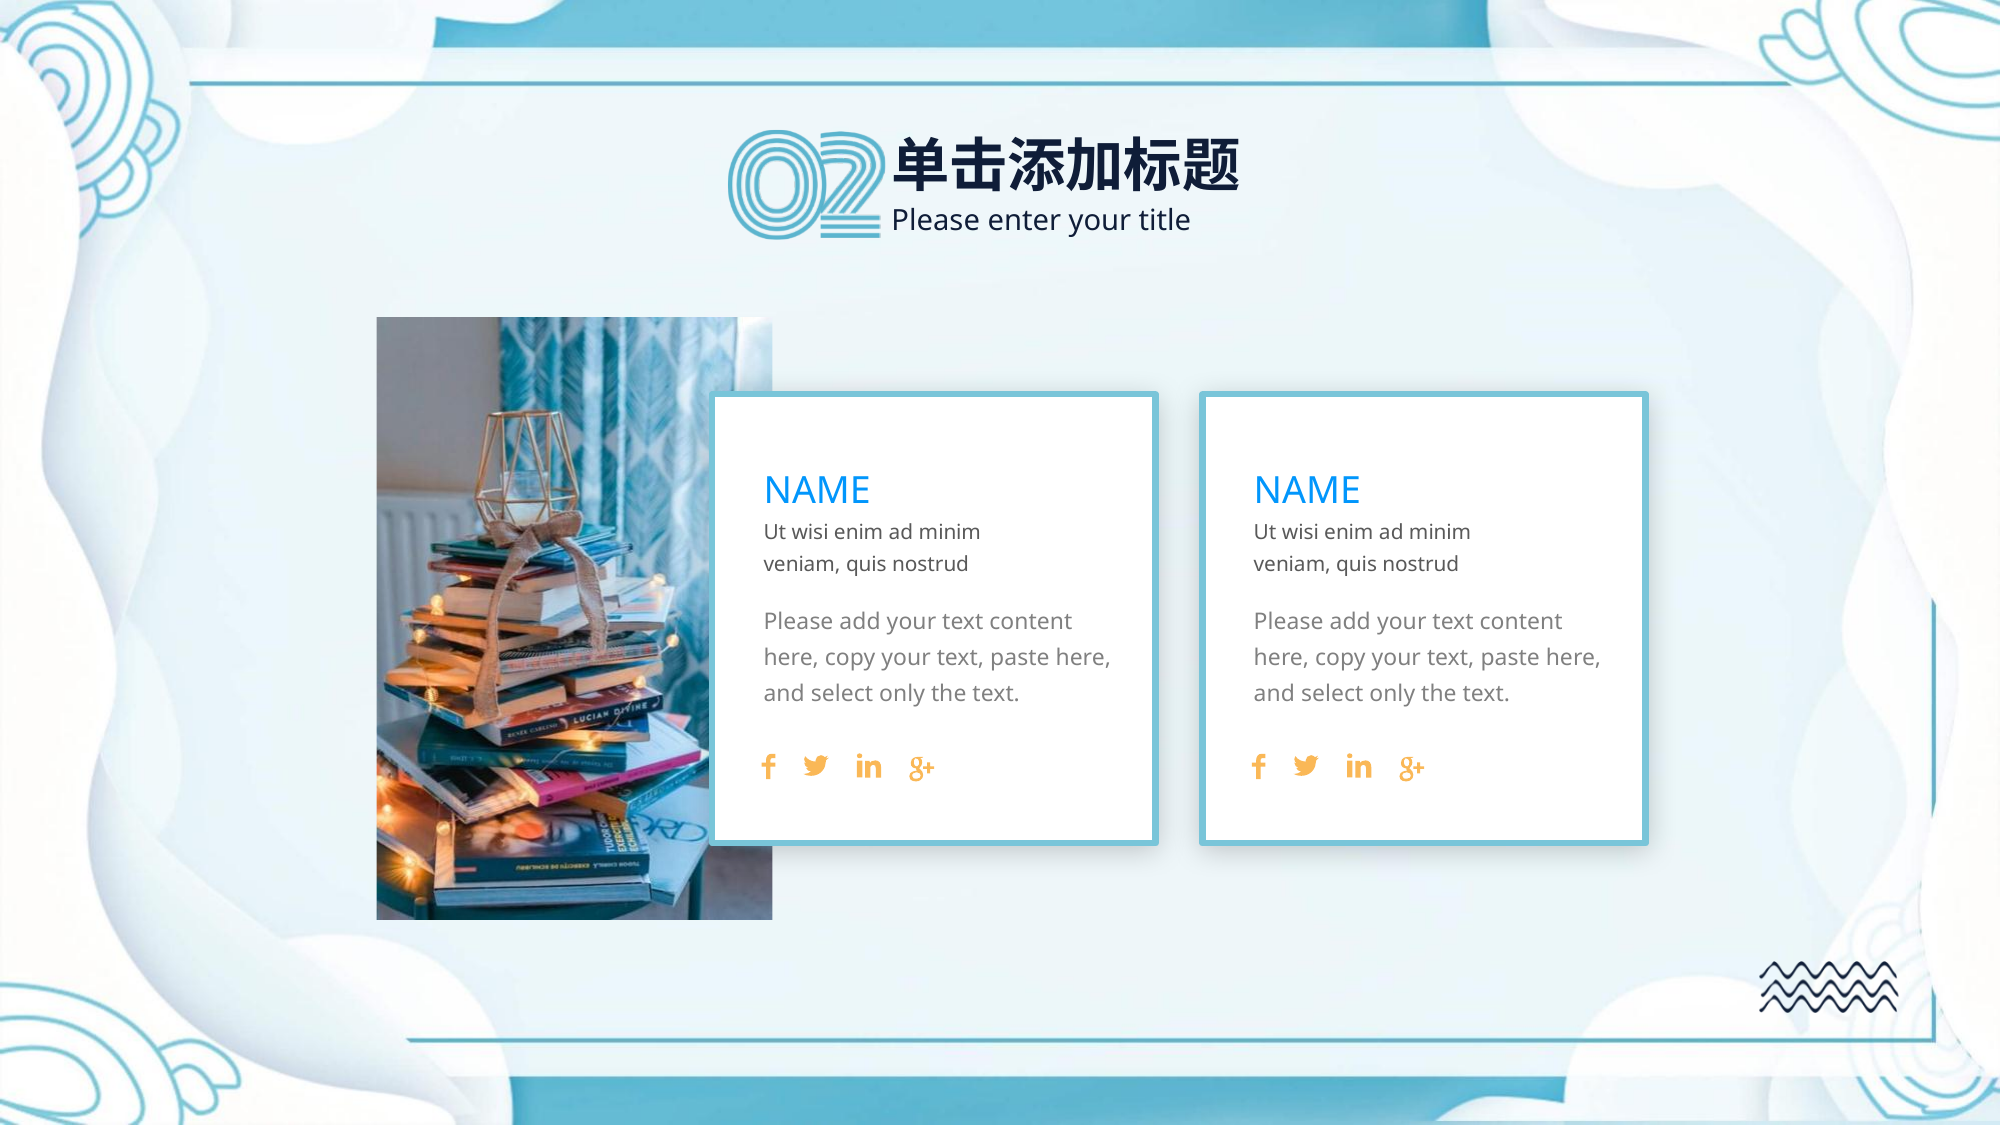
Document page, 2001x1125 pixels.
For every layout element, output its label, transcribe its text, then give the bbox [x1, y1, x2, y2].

text_box [1202, 394, 1646, 844]
text_box Please add your text content here, copy your text, paste here, and select only the text. [748, 591, 1131, 714]
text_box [761, 753, 934, 782]
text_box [727, 120, 1259, 245]
text_box [712, 394, 1156, 844]
text_box NAME Ut wisi enim ad minim veniam, quis nostrud [1239, 436, 1518, 584]
text_box [376, 316, 773, 921]
text_box NAME Ut wisi enim ad minim veniam, quis nostrud [748, 436, 1028, 584]
text_box Please add your text content here, copy your text, paste here, and select only the text. [1239, 591, 1621, 714]
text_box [1251, 753, 1425, 782]
picture [0, 0, 2000, 1125]
